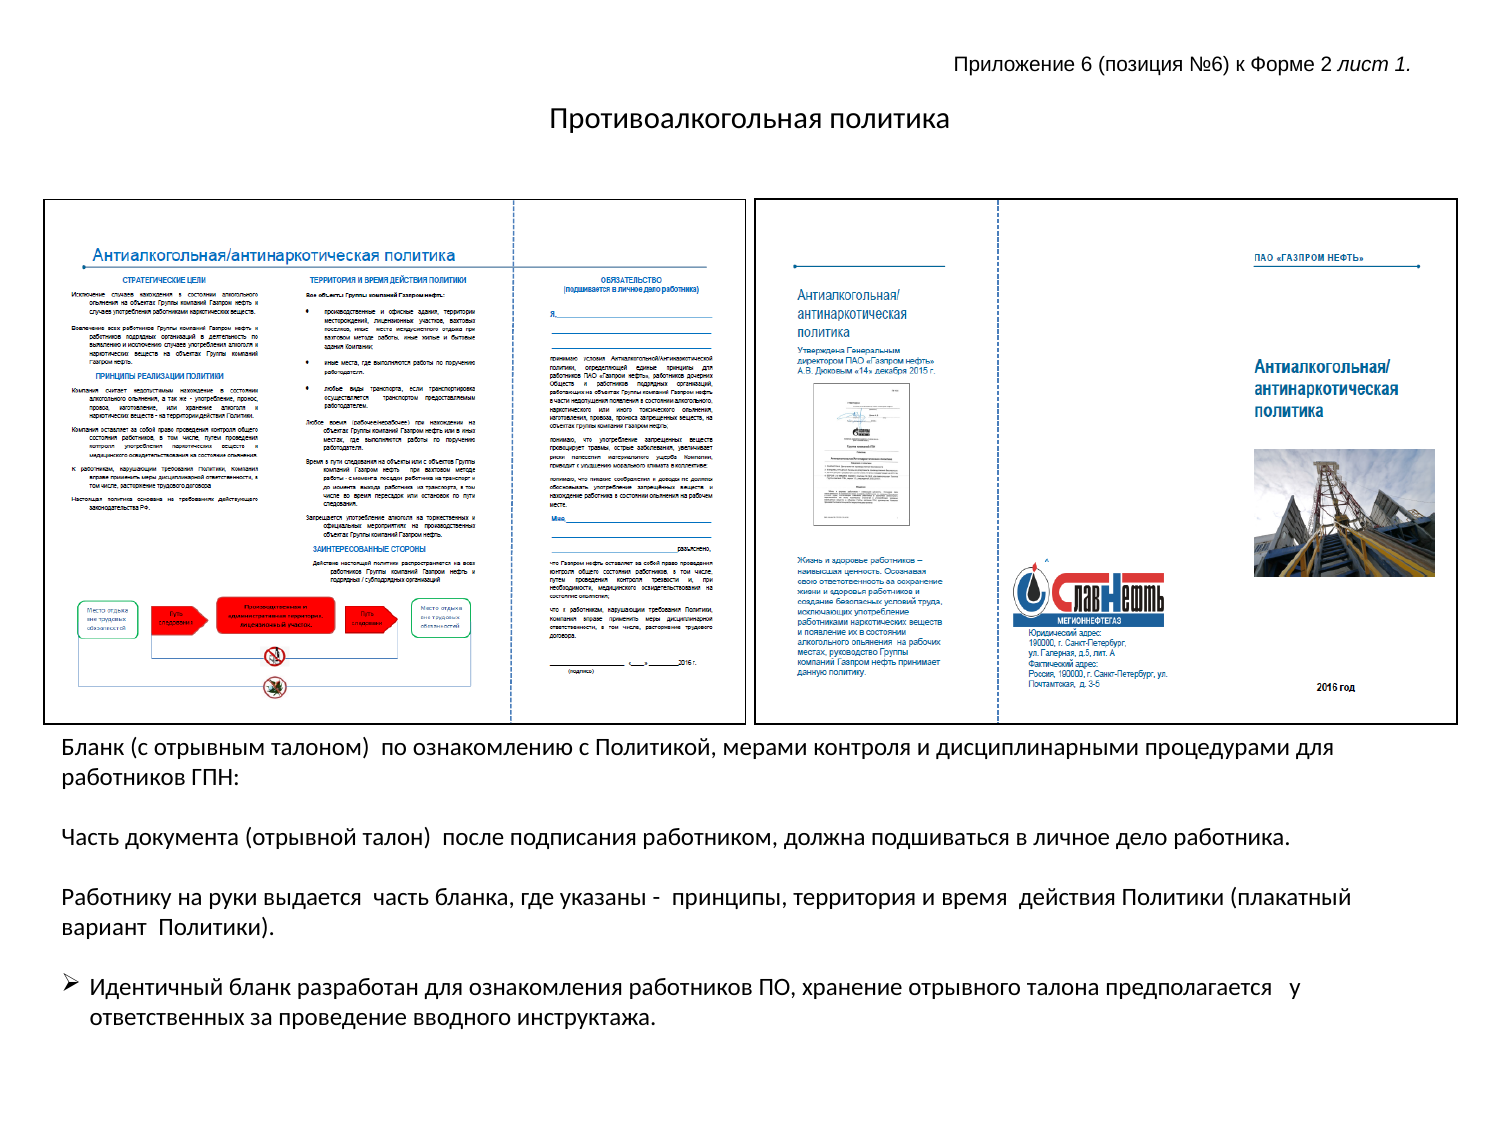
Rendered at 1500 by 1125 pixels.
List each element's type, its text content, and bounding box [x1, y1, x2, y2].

title Противоалкогольная политика [47, 90, 1453, 143]
picture [999, 199, 1457, 724]
text_box Приложение 6 (позиция №6) к Форме 2 лист 1. [938, 42, 1447, 83]
text_box Бланк (с отрывным талоном) по ознакомлению с Политикой, мерами контроля и дисциплинарными процедурами для работников ГПН: Часть документа (отрывной талон) после подписания работником, должна подшиваться в личное дело работника. Работнику на руки выдается часть бланка, где указаны - принципы, территория и время действия Политики (плакатный вариант Политики). Идентичный бланк разработан для ознакомления работников ПО, хранение отрывного талона предполагается у ответственных за проведение вводного инструктажа. [46, 727, 1447, 1038]
picture [44, 199, 510, 724]
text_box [510, 199, 514, 724]
picture [514, 199, 745, 724]
picture [755, 199, 997, 724]
